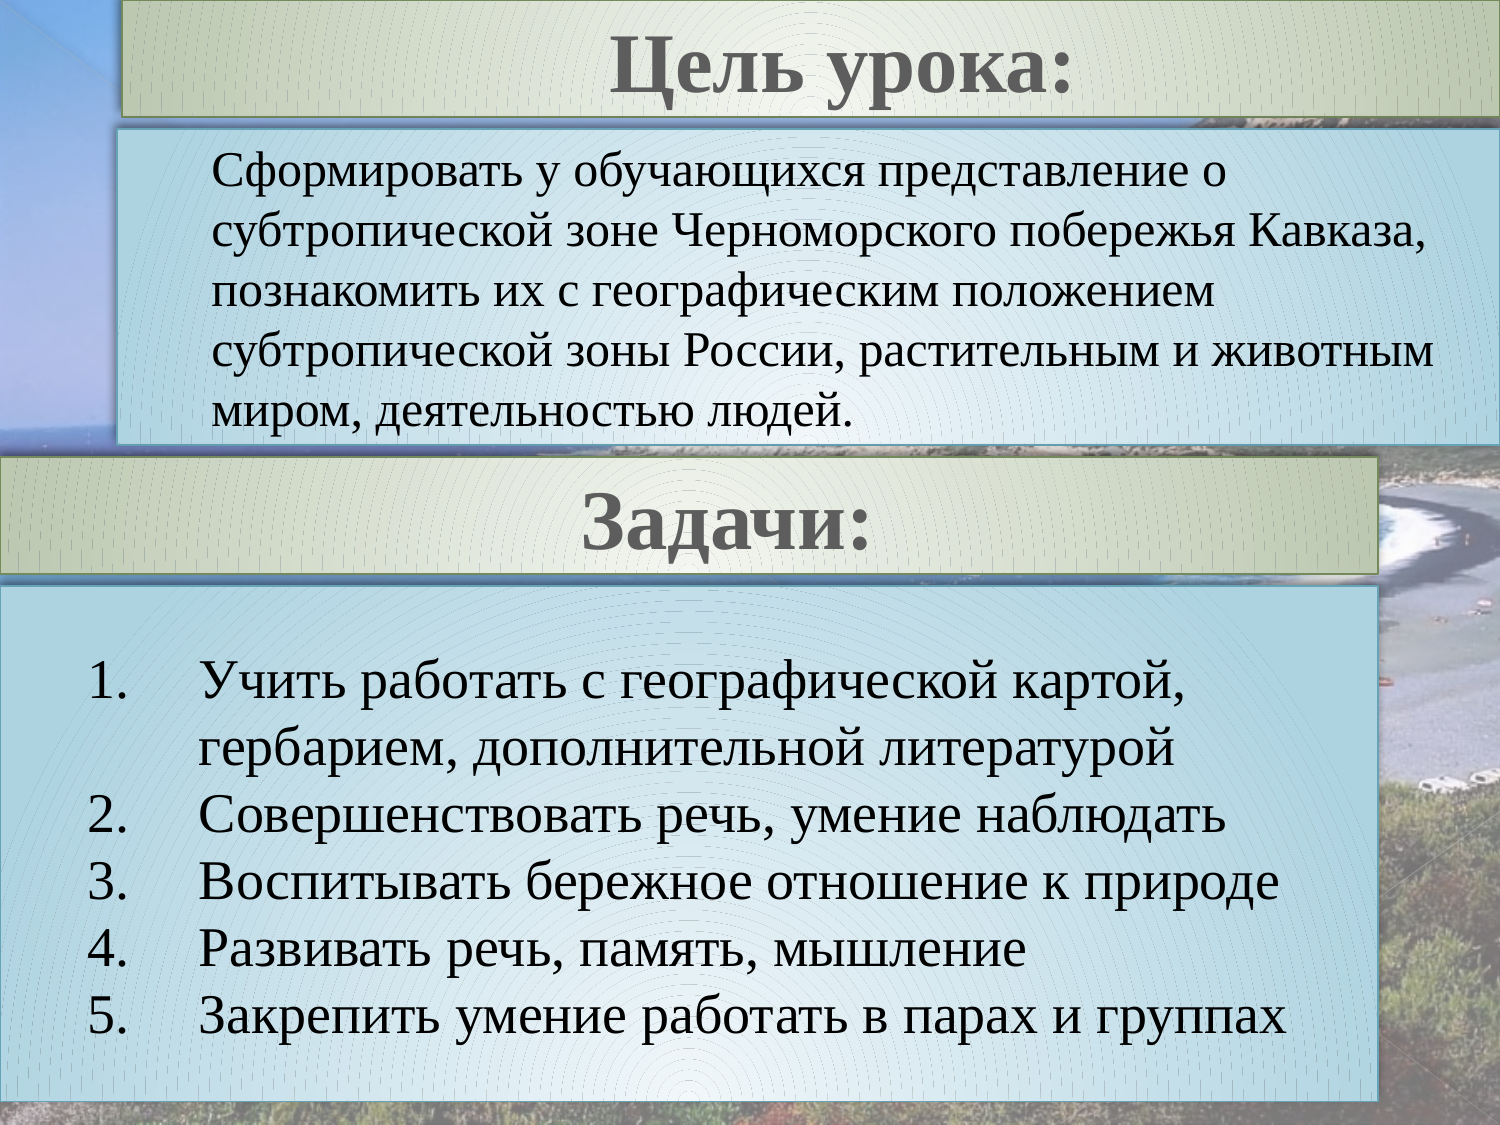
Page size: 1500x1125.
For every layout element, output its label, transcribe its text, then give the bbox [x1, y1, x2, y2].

text_box Задачи: [0, 456, 1379, 575]
text_box Учить работать с географической картой, гербарием, дополнительной литературой Совершенствовать речь, умение наблюдать Воспитывать бережное отношение к природе Развивать речь, память, мышление Закрепить умение работать в парах и группах [0, 585, 1379, 1102]
text_box Сформировать у обучающихся представление о субтропической зоне Черноморского побережья Кавказа, познакомить их с географическим положением субтропической зоны России, растительным и животным миром, деятельностью людей. [116, 128, 1500, 446]
title Цель урока: [121, 0, 1500, 118]
